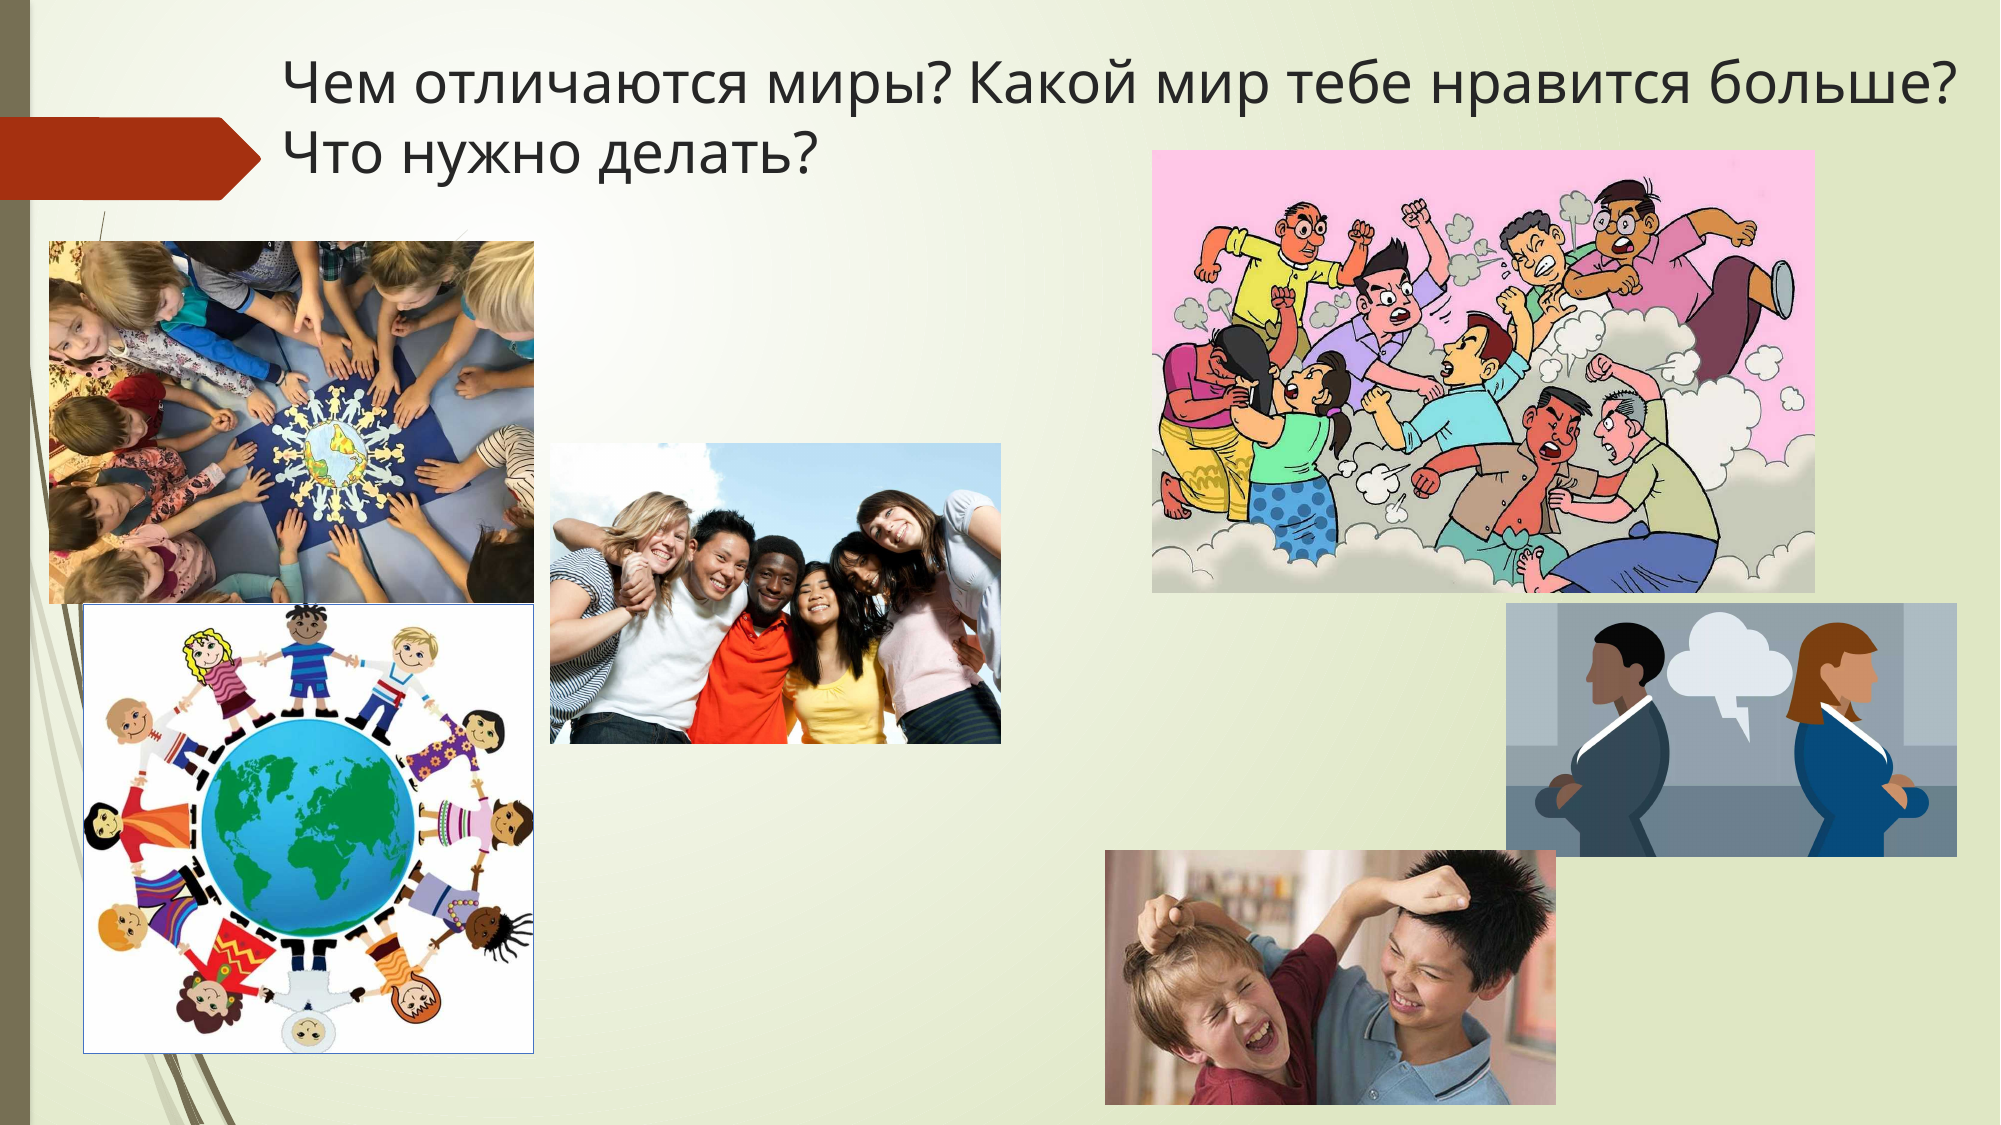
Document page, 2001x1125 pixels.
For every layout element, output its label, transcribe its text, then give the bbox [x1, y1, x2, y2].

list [49, 241, 535, 605]
picture [550, 442, 1002, 744]
title Чем отличаются миры? Какой мир тебе нравится больше? Что нужно делать? [266, 38, 2000, 322]
picture [1104, 603, 1957, 1105]
picture [1152, 150, 1815, 593]
picture [83, 603, 535, 1055]
